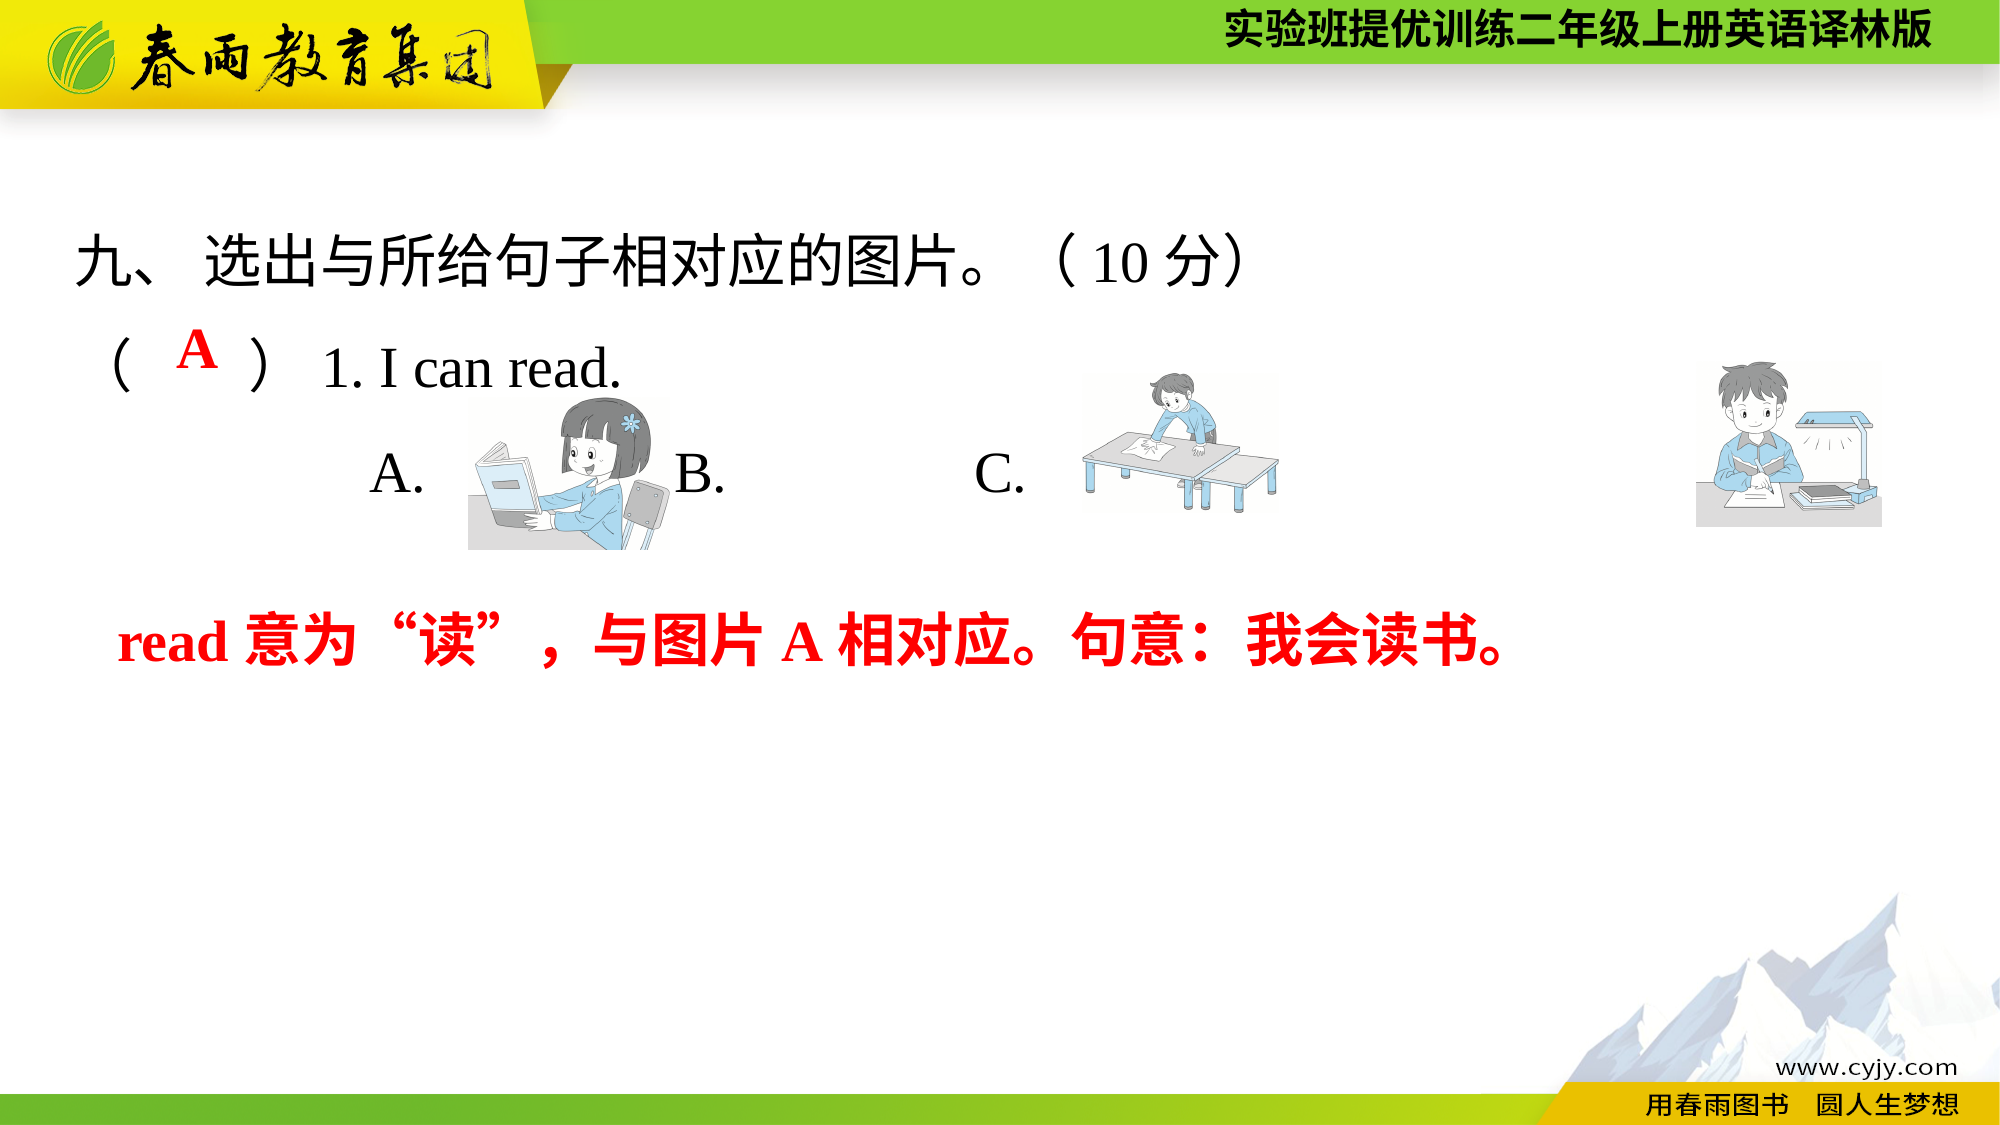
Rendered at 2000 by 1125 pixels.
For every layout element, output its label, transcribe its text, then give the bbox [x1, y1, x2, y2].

text_box read意为“读”，与图片A相对应。句意：我会读书。 [102, 561, 1987, 681]
list 九、 选出与所给句子相对应的图片。（10分） （ ）1. I can read. A. B. C. [59, 181, 1944, 515]
text_box A [161, 302, 234, 388]
picture [0, 0, 2000, 1125]
